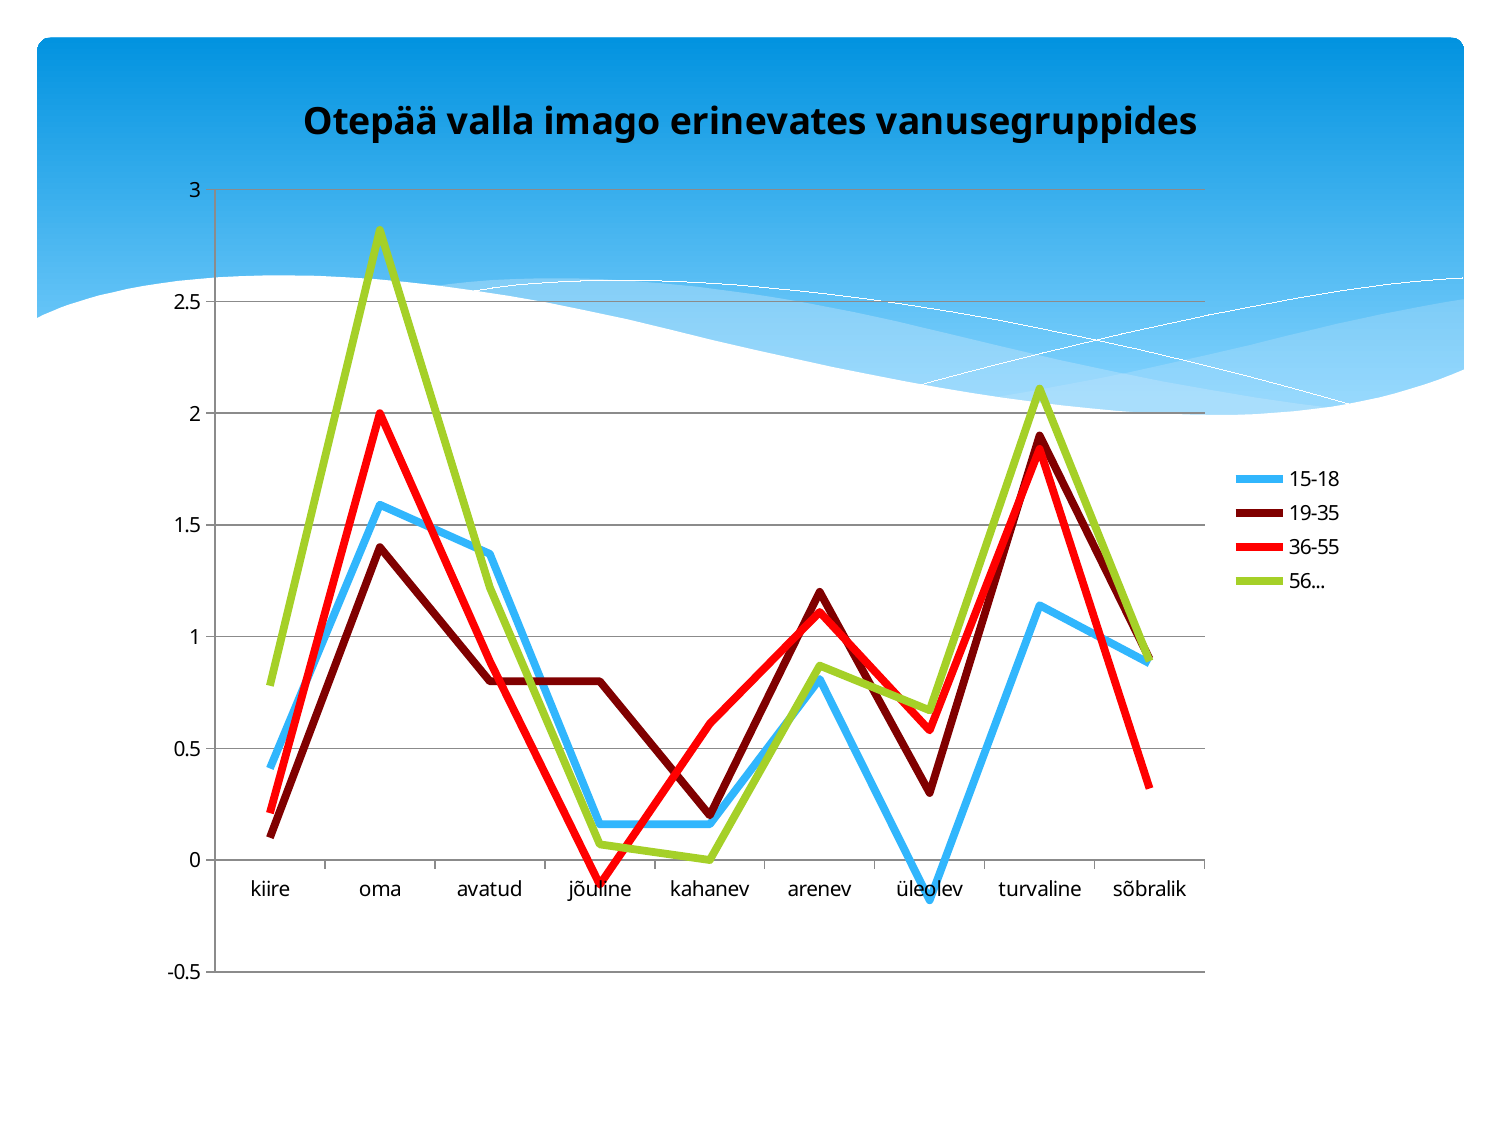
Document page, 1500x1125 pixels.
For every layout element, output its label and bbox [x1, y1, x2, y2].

chart [142, 55, 1359, 1006]
